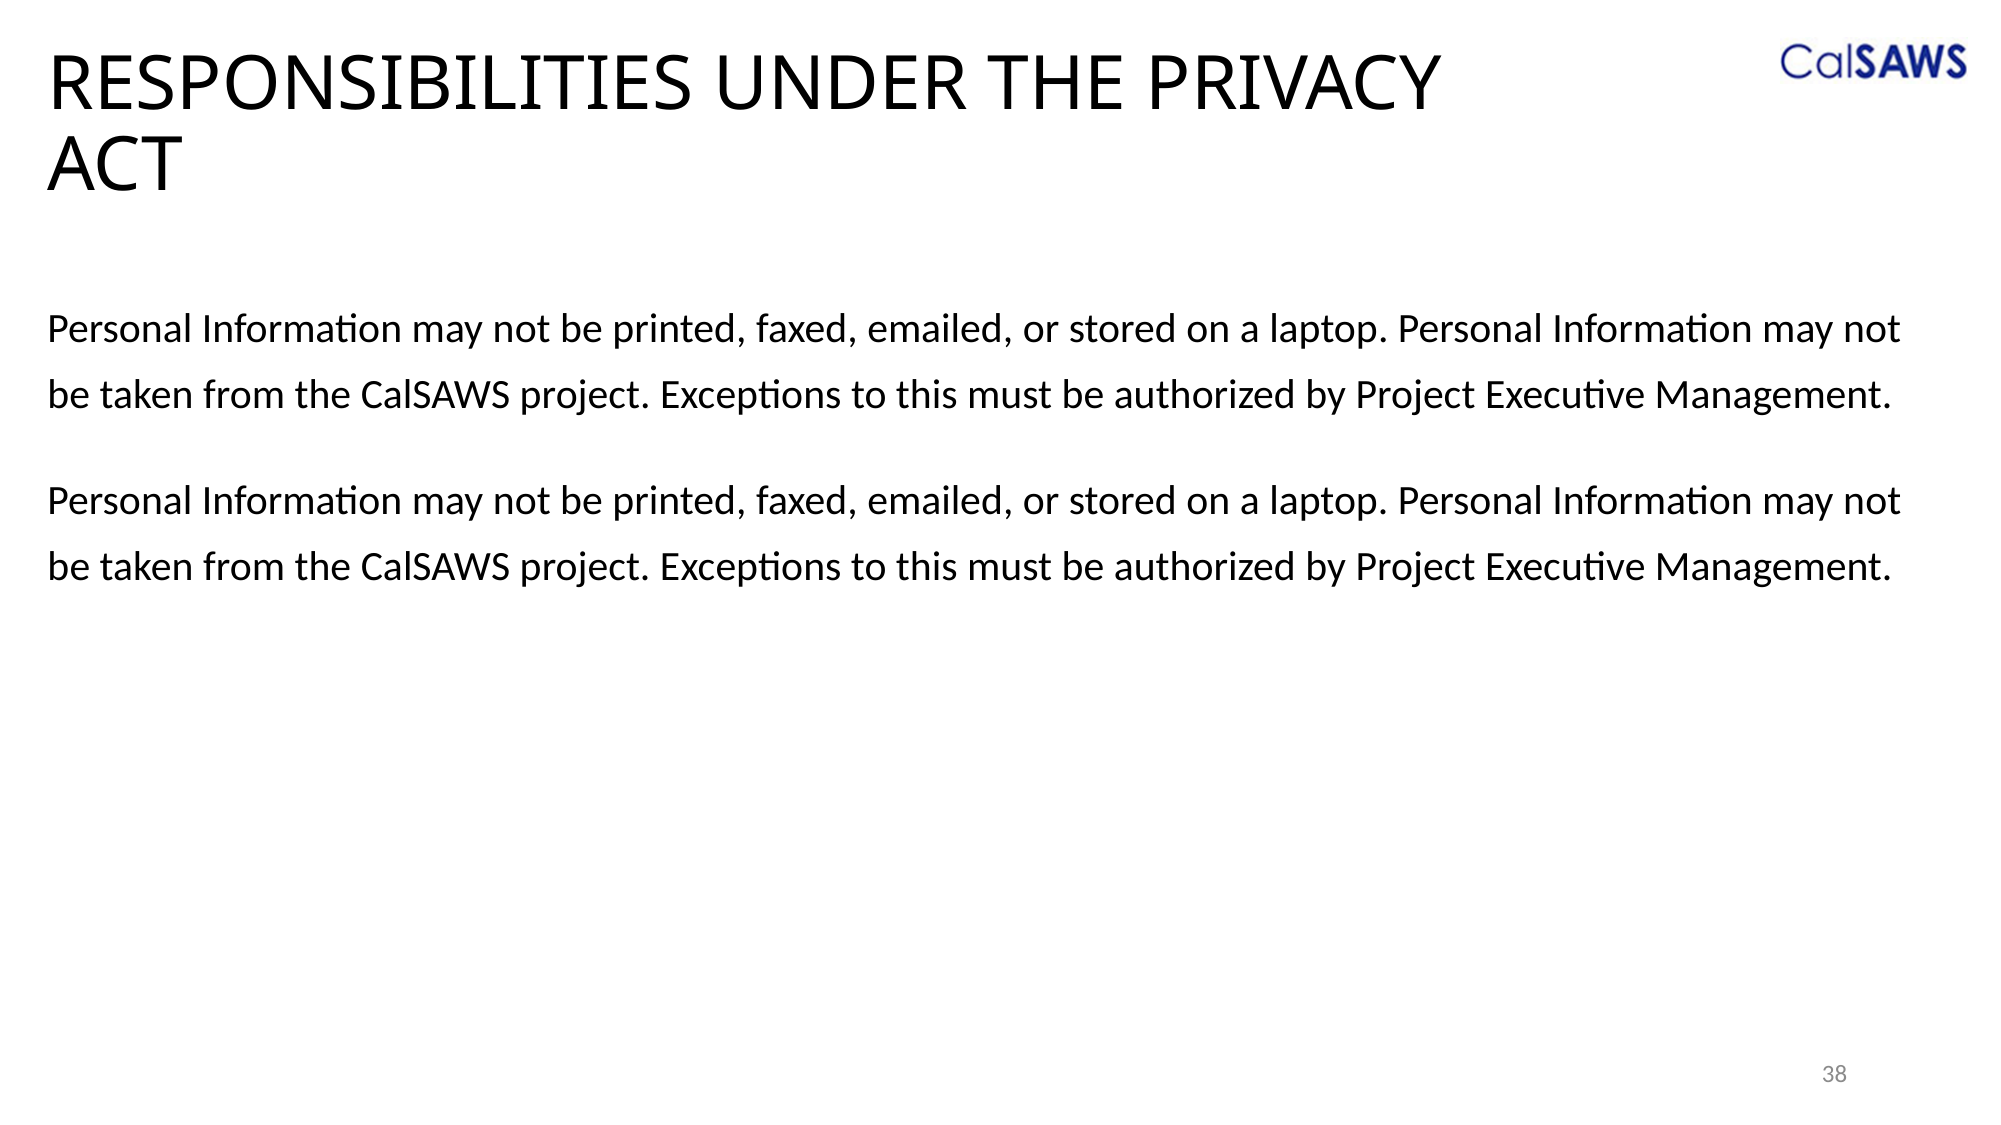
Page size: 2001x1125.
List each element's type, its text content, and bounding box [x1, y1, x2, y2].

text_box Personal Information may not be printed, faxed, emailed, or stored on a laptop. Personal Information may not be taken from the CalSAWS project. Exceptions to this must be authorized by Project Executive Management. [32, 448, 1959, 685]
list Personal Information may not be printed, faxed, emailed, or stored on a laptop. Personal Information may not be taken from the CalSAWS project. Exceptions to this must be authorized by Project Executive Management. [32, 276, 1959, 448]
slide_number 38 [1412, 1042, 1863, 1103]
title RESPONSIBILITIES UNDER THE PRIVACY ACT [32, 37, 1526, 223]
picture [1780, 37, 1968, 84]
